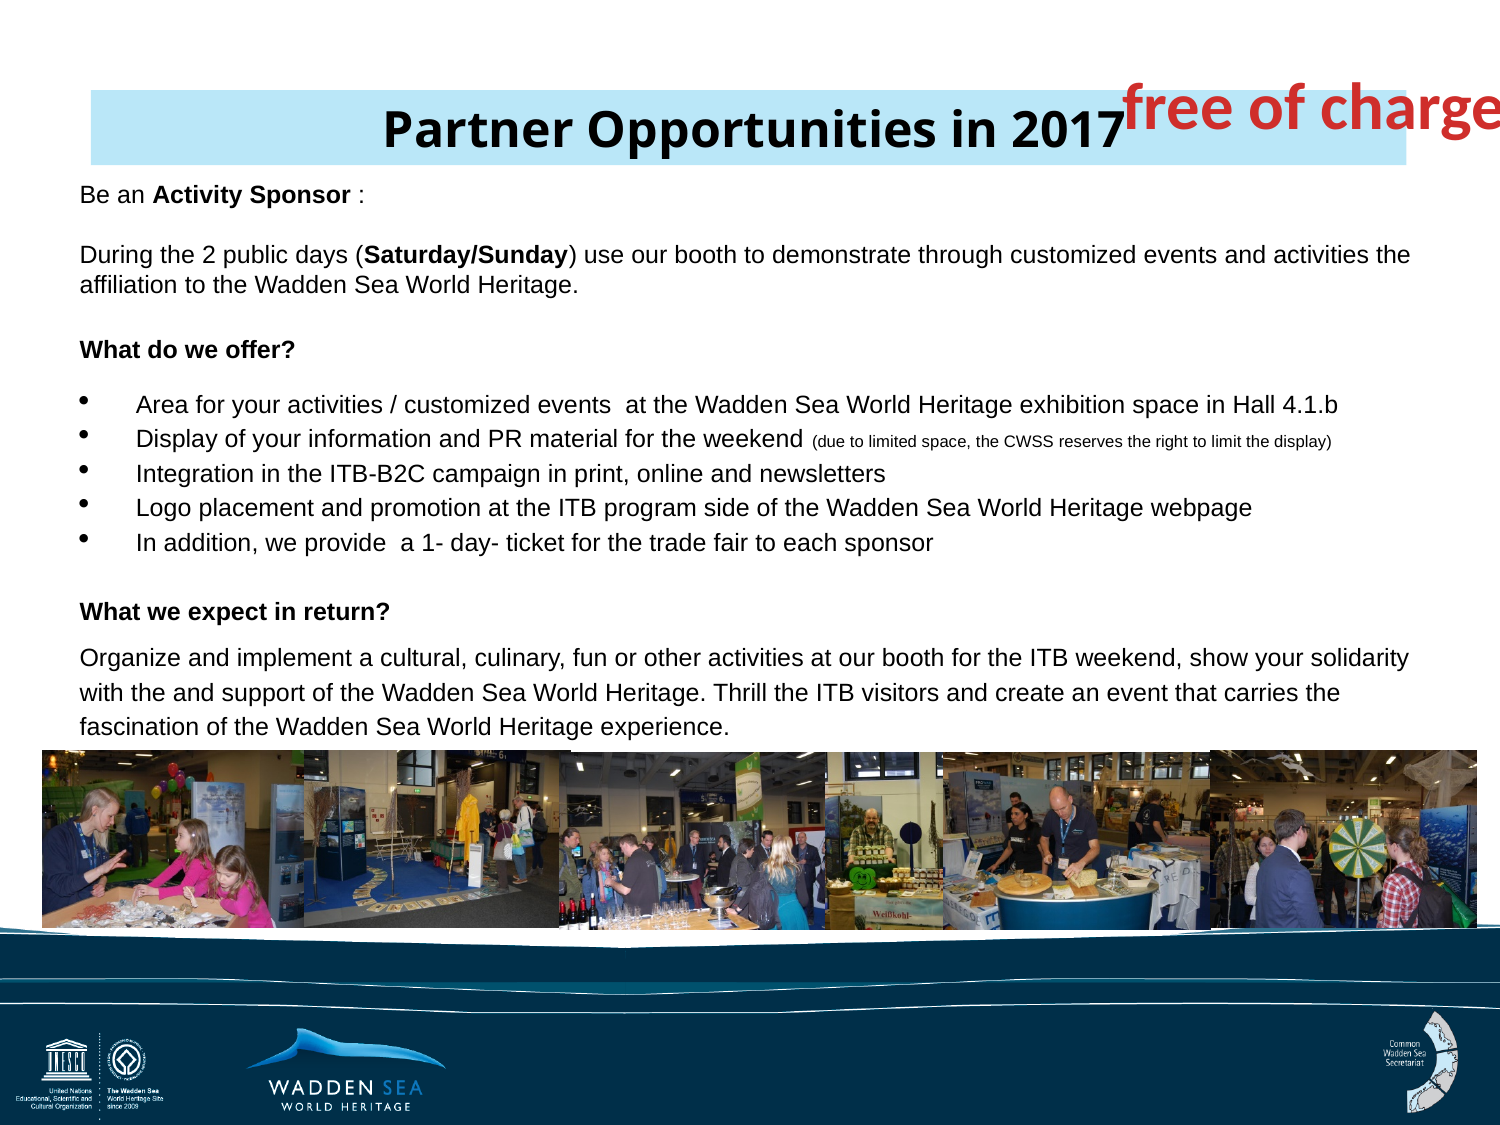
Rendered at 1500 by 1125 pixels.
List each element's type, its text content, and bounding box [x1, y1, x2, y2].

picture [42, 749, 1477, 930]
text_box Be an Activity Sponsor : During the 2 public days (Saturday/Sunday) use our booth to demonstrate through customized events and activities the affiliation to the Wadden Sea World Heritage. What do we offer? Area for your activities / customized events at the Wadden Sea World Heritage exhibition space in Hall 4.1.b Display of your information and PR material for the weekend (due to limited space, the CWSS reserves the right to limit the display) Integration in the ITB-B2C campaign in print, online and newsletters Logo placement and promotion at the ITB program side of the Wadden Sea World Heritage webpage In addition, we provide a 1- day- ticket for the trade fair to each sponsor What we expect in return? Organize and implement a cultural, culinary, fun or other activities at our booth for the ITB weekend, show your solidarity with the and support of the Wadden Sea World Heritage. Thrill the ITB visitors and create an event that carries the fascination of the Wadden Sea World Heritage experience. [64, 171, 1451, 750]
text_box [0, 920, 1500, 1125]
text_box Partner Opportunities in 2017 [90, 90, 1407, 166]
text_box free of charge [944, 55, 1500, 151]
